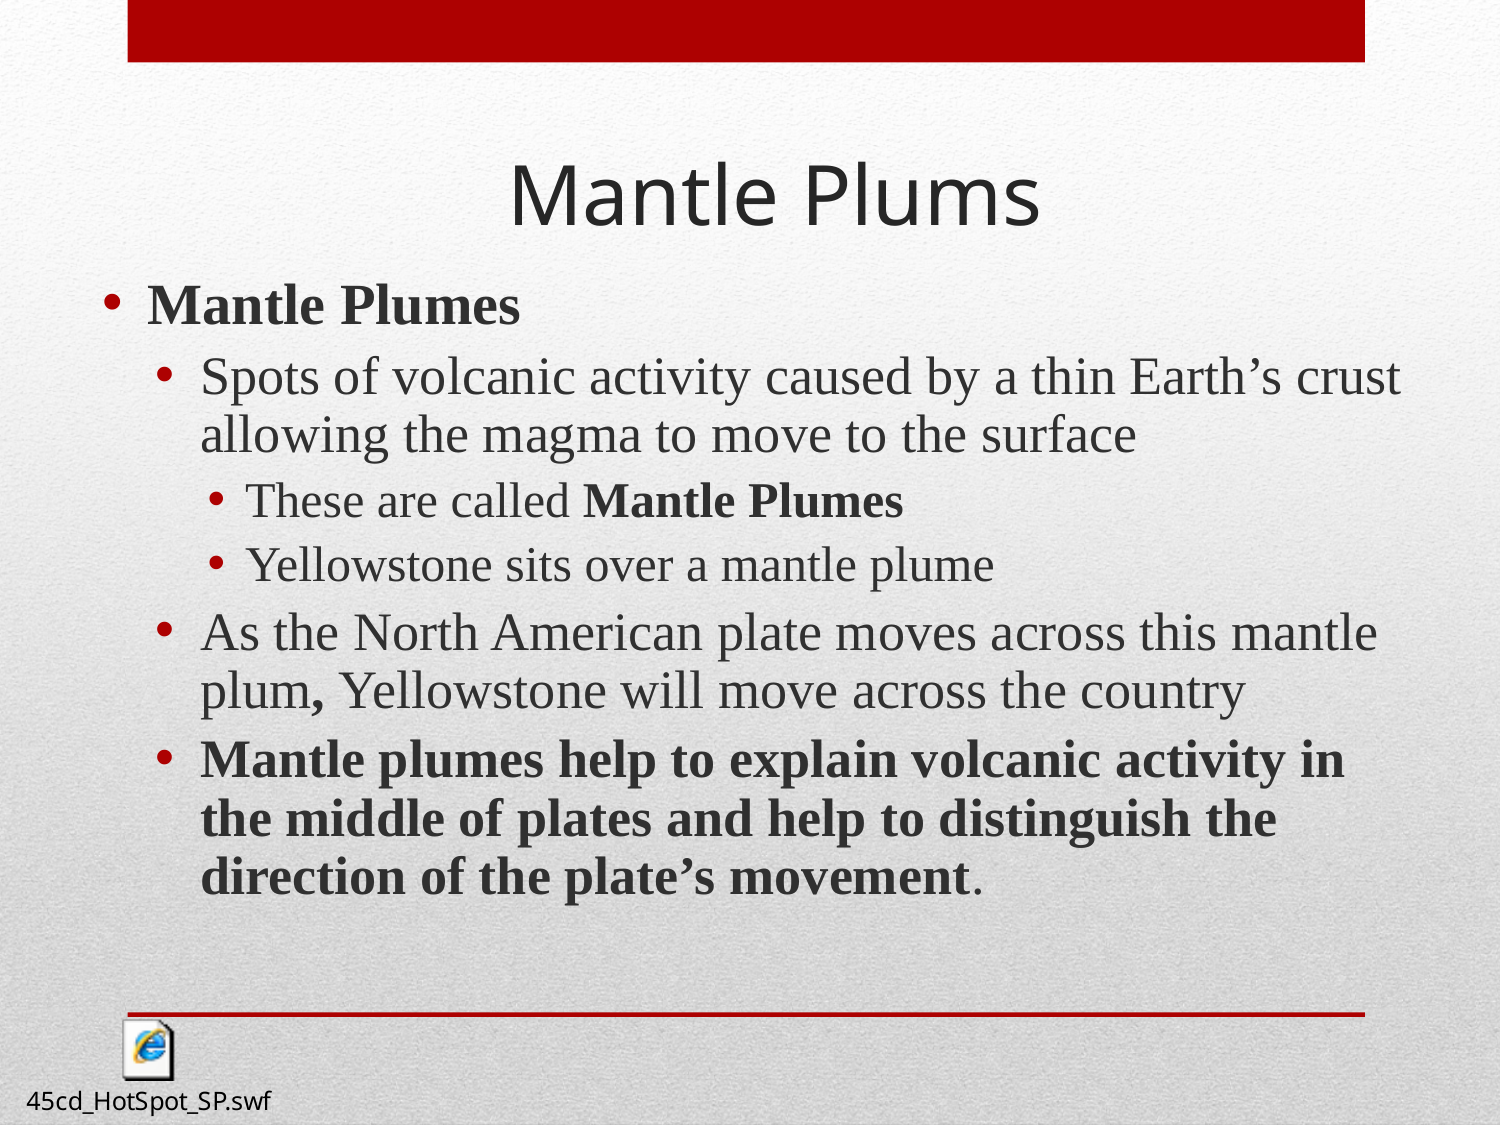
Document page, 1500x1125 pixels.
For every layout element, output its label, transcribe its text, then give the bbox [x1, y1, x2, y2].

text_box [0, 1011, 297, 1125]
list Mantle Plumes Spots of volcanic activity caused by a thin Earth’s crust allowing the magma to move to the surface These are called Mantle Plumes Yellowstone sits over a mantle plume As the North American plate moves across this mantle plum, Yellowstone will move across the country Mantle plumes help to explain volcanic activity in the middle of plates and help to distinguish the direction of the plate’s movement. [87, 212, 1438, 969]
title Mantle Plums [125, 62, 1425, 212]
